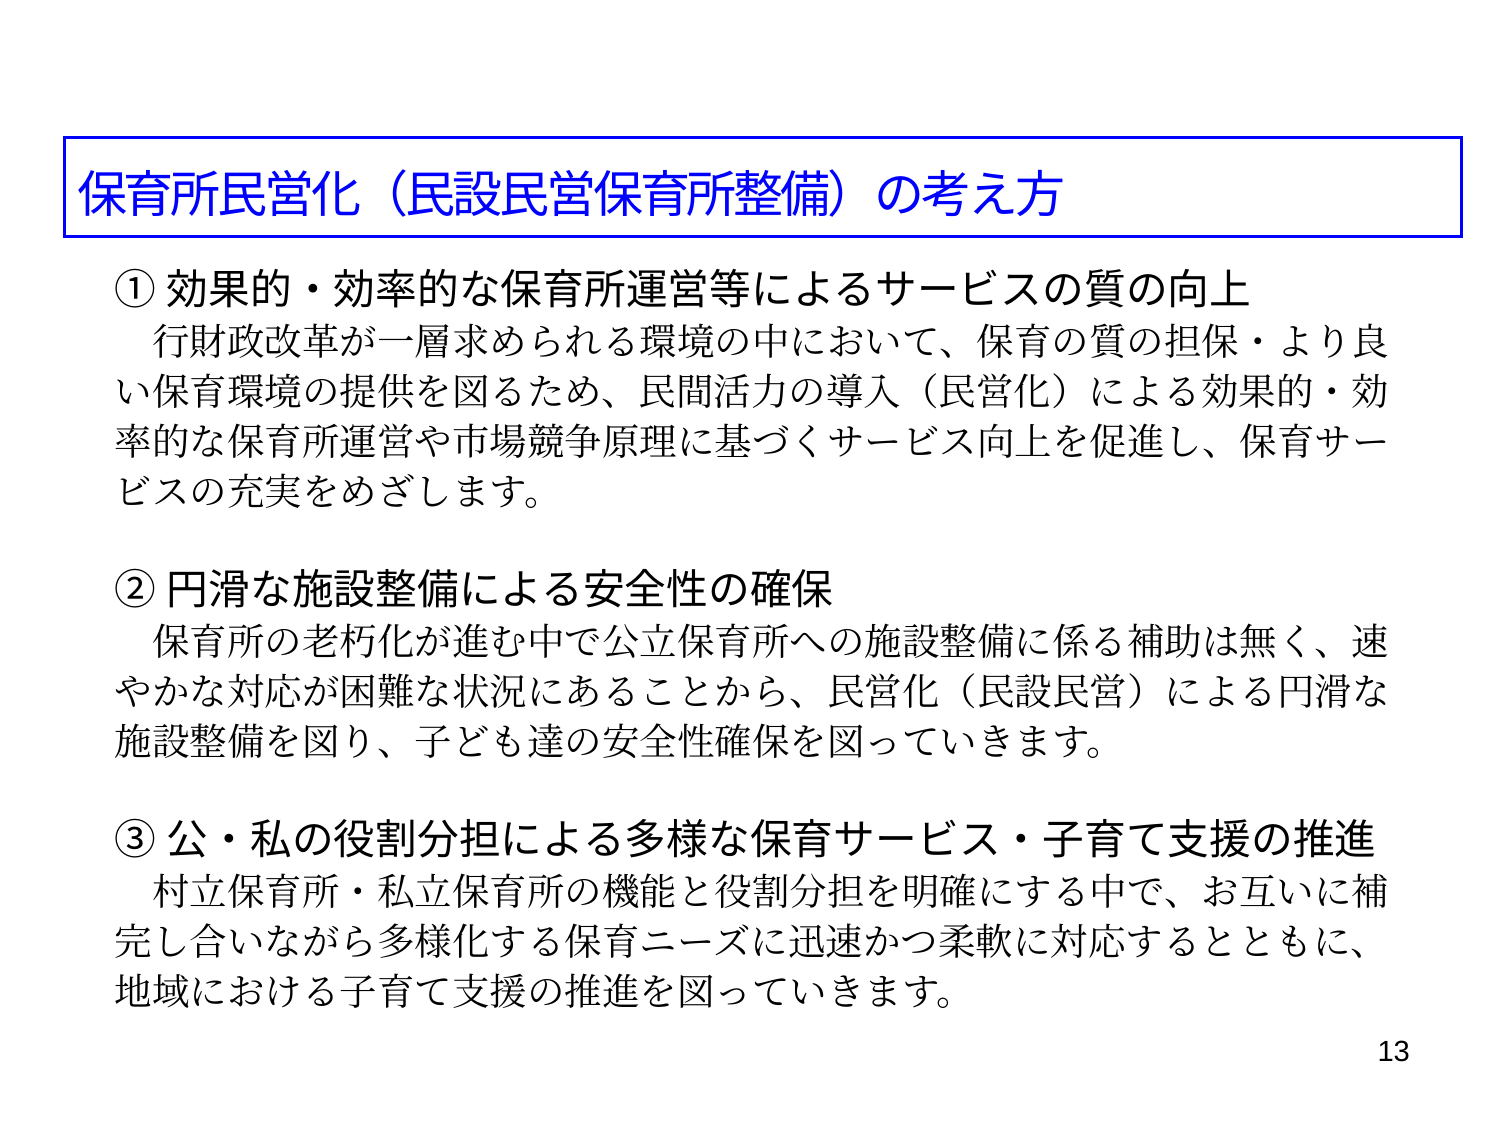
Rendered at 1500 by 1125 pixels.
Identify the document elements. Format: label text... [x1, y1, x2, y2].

text_box ①効果的・効率的な保育所運営等によるサービスの質の向上 行財政改革が一層求められる環境の中において、保育の質の担保・より良い保育環境の提供を図るため、民間活力の導入（民営化）による効果的・効率的な保育所運営や市場競争原理に基づくサービス向上を促進し、保育サービスの充実をめざします。 ②円滑な施設整備による安全性の確保 保育所の老朽化が進む中で公立保育所への施設整備に係る補助は無く、速やかな対応が困難な状況にあることから、民営化（民設民営）による円滑な施設整備を図り、子ども達の安全性確保を図っていきます。 ③公・私の役割分担による多様な保育サービス・子育て支援の推進 村立保育所・私立保育所の機能と役割分担を明確にする中で、お互いに補完し合いながら多様化する保育ニーズに迅速かつ柔軟に対応するとともに、地域における子育て支援の推進を図っていきます。 [100, 255, 1430, 1071]
slide_number 13 [1074, 1024, 1426, 1103]
text_box 保育所民営化（民設民営保育所整備）の考え方 [64, 137, 1462, 237]
